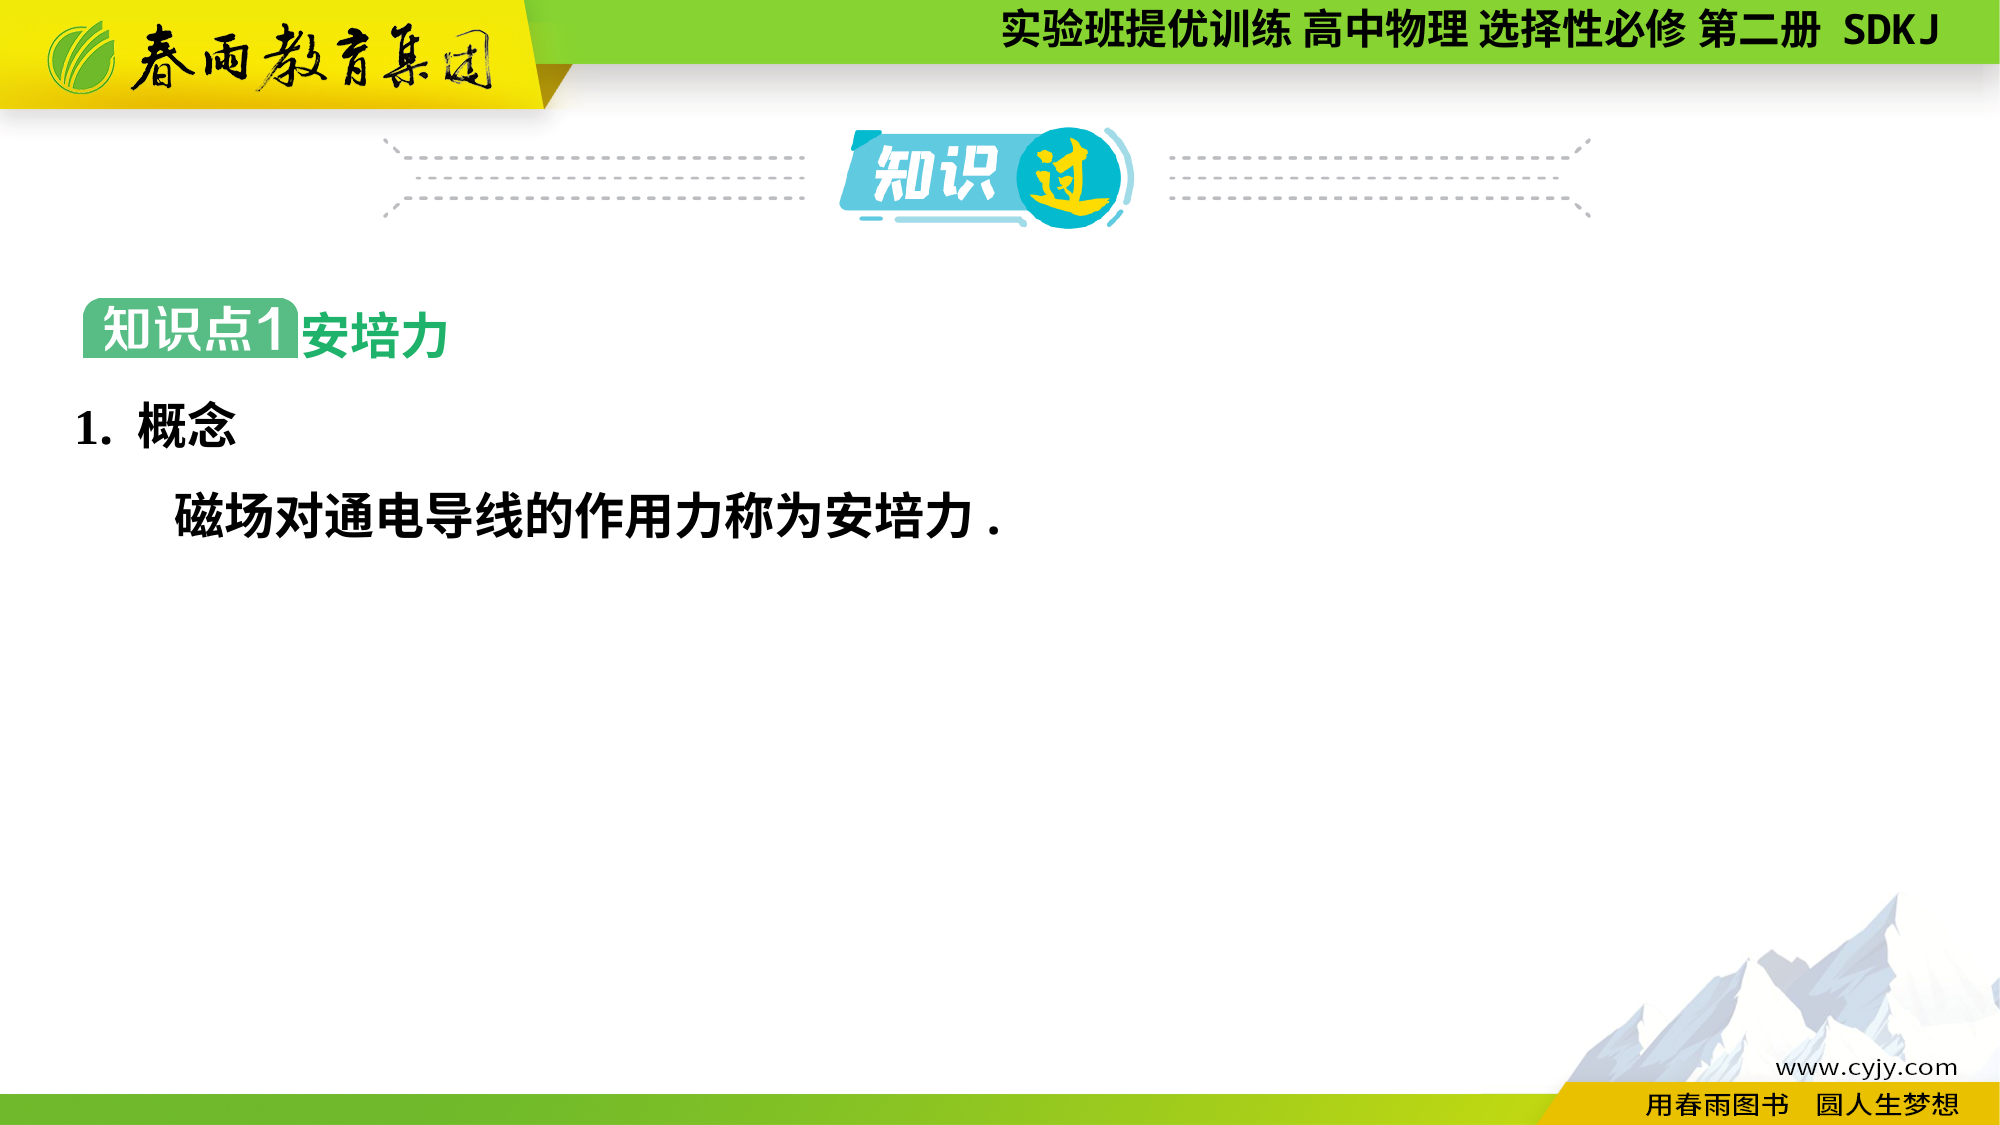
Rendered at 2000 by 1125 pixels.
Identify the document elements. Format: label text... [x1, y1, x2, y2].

list 安培力 1. 概念 磁场对通电导线的作用力称为安培力. [59, 267, 1944, 555]
picture [0, 0, 2000, 1125]
